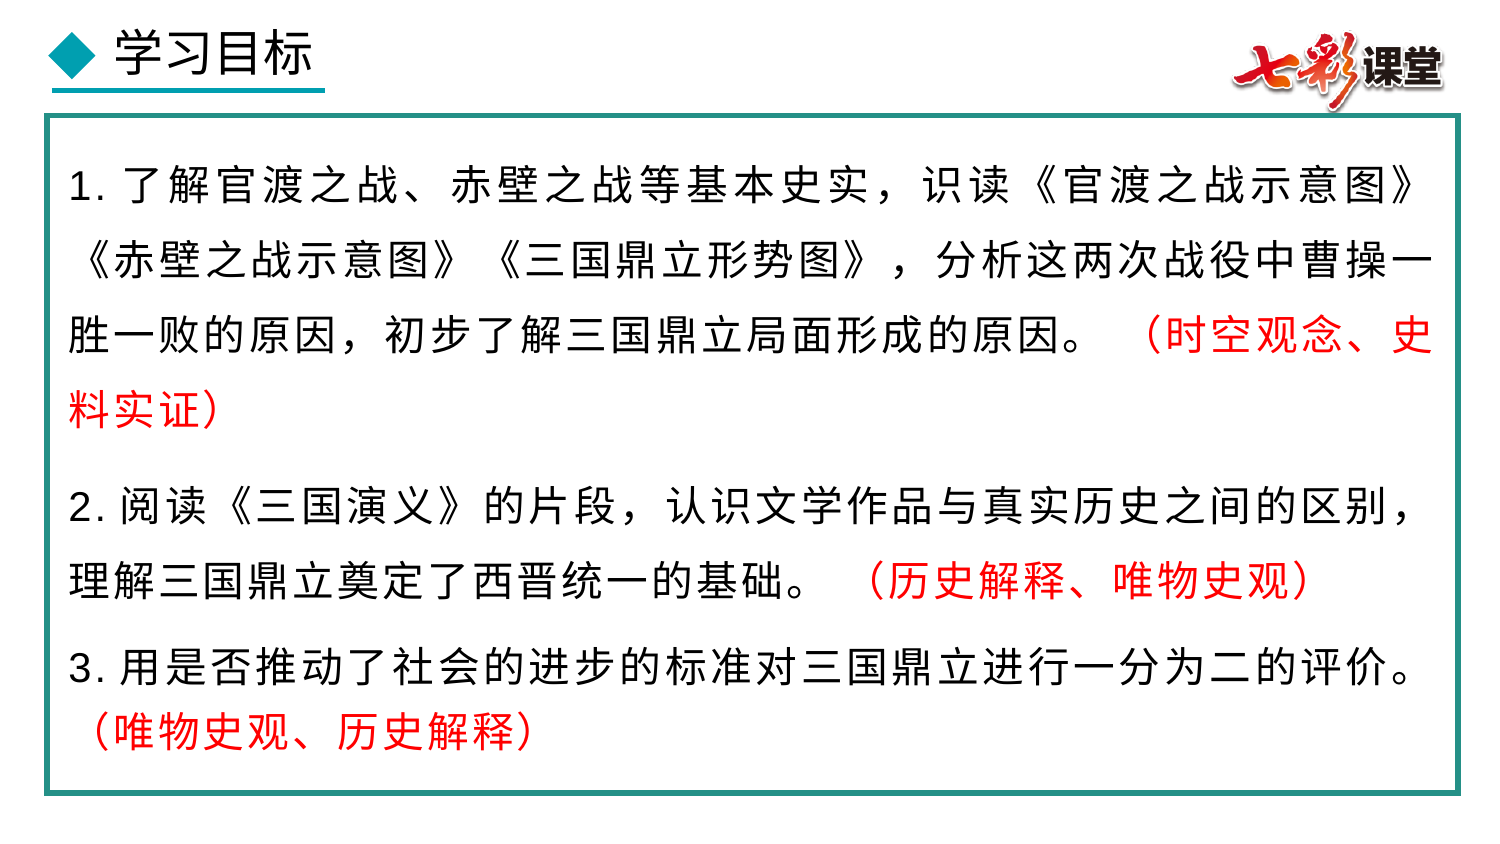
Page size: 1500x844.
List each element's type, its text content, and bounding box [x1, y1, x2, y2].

picture [1228, 26, 1449, 113]
text_box 1.了解官渡之战、赤壁之战等基本史实，识读《官渡之战示意图》《赤壁之战示意图》《三国鼎立形势图》，分析这两次战役中曹操一胜一败的原因，初步了解三国鼎立局面形成的原因。 （时空观念、史料实证） 2.阅读《三国演义》的片段，认识文学作品与真实历史之间的区别，理解三国鼎立奠定了西晋统一的基础。 （历史解释、唯物史观） 3.用是否推动了社会的进步的标准对三国鼎立进行一分为二的评价。（唯物史观、历史解释） [53, 126, 1452, 799]
